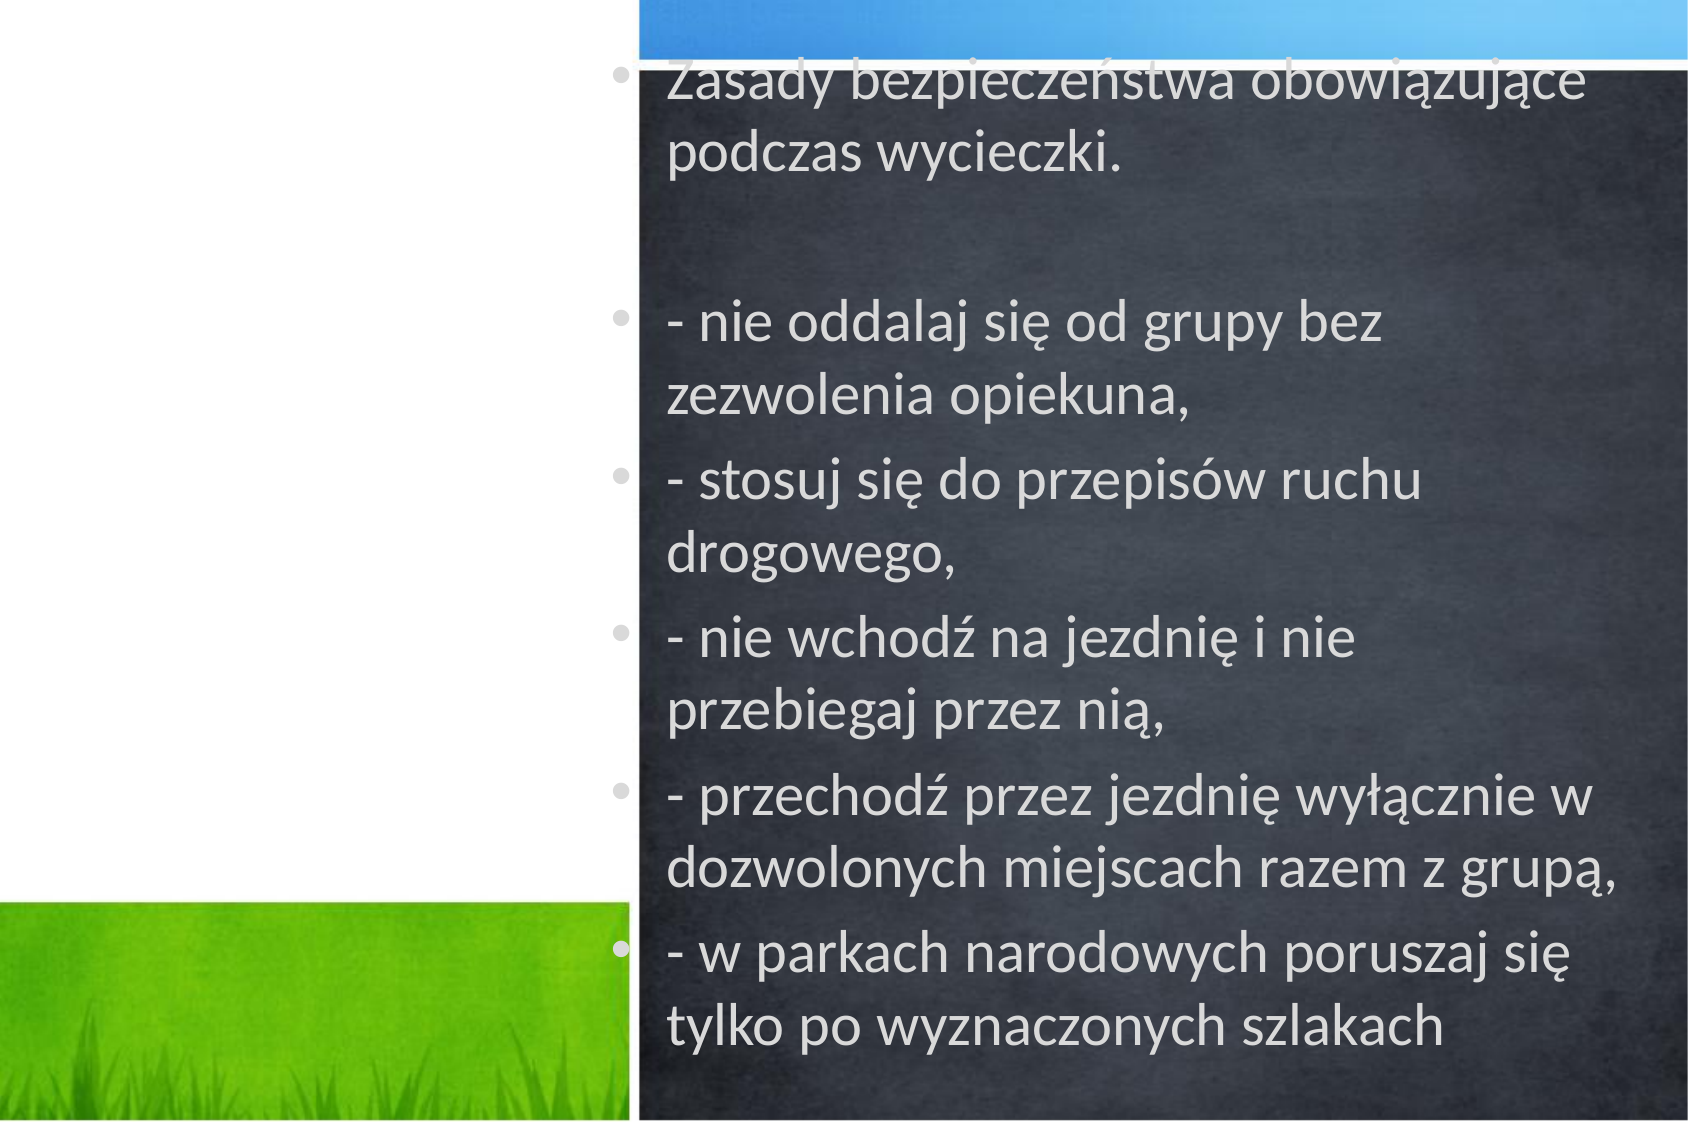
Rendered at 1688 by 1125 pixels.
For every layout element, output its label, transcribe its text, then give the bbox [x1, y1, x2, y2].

list Zasady bezpieczeństwa obowiązujące podczas wycieczki. - nie oddalaj się od grupy bez zezwolenia opiekuna, - stosuj się do przepisów ruchu drogowego, - nie wchodź na jezdnię i nie przebiegaj przez nią, - przechodź przez jezdnię wyłącznie w dozwolonych miejscach razem z grupą, - w parkach narodowych poruszaj się tylko po wyznaczonych szlakach [595, 30, 1636, 1083]
picture [0, 0, 1688, 1125]
